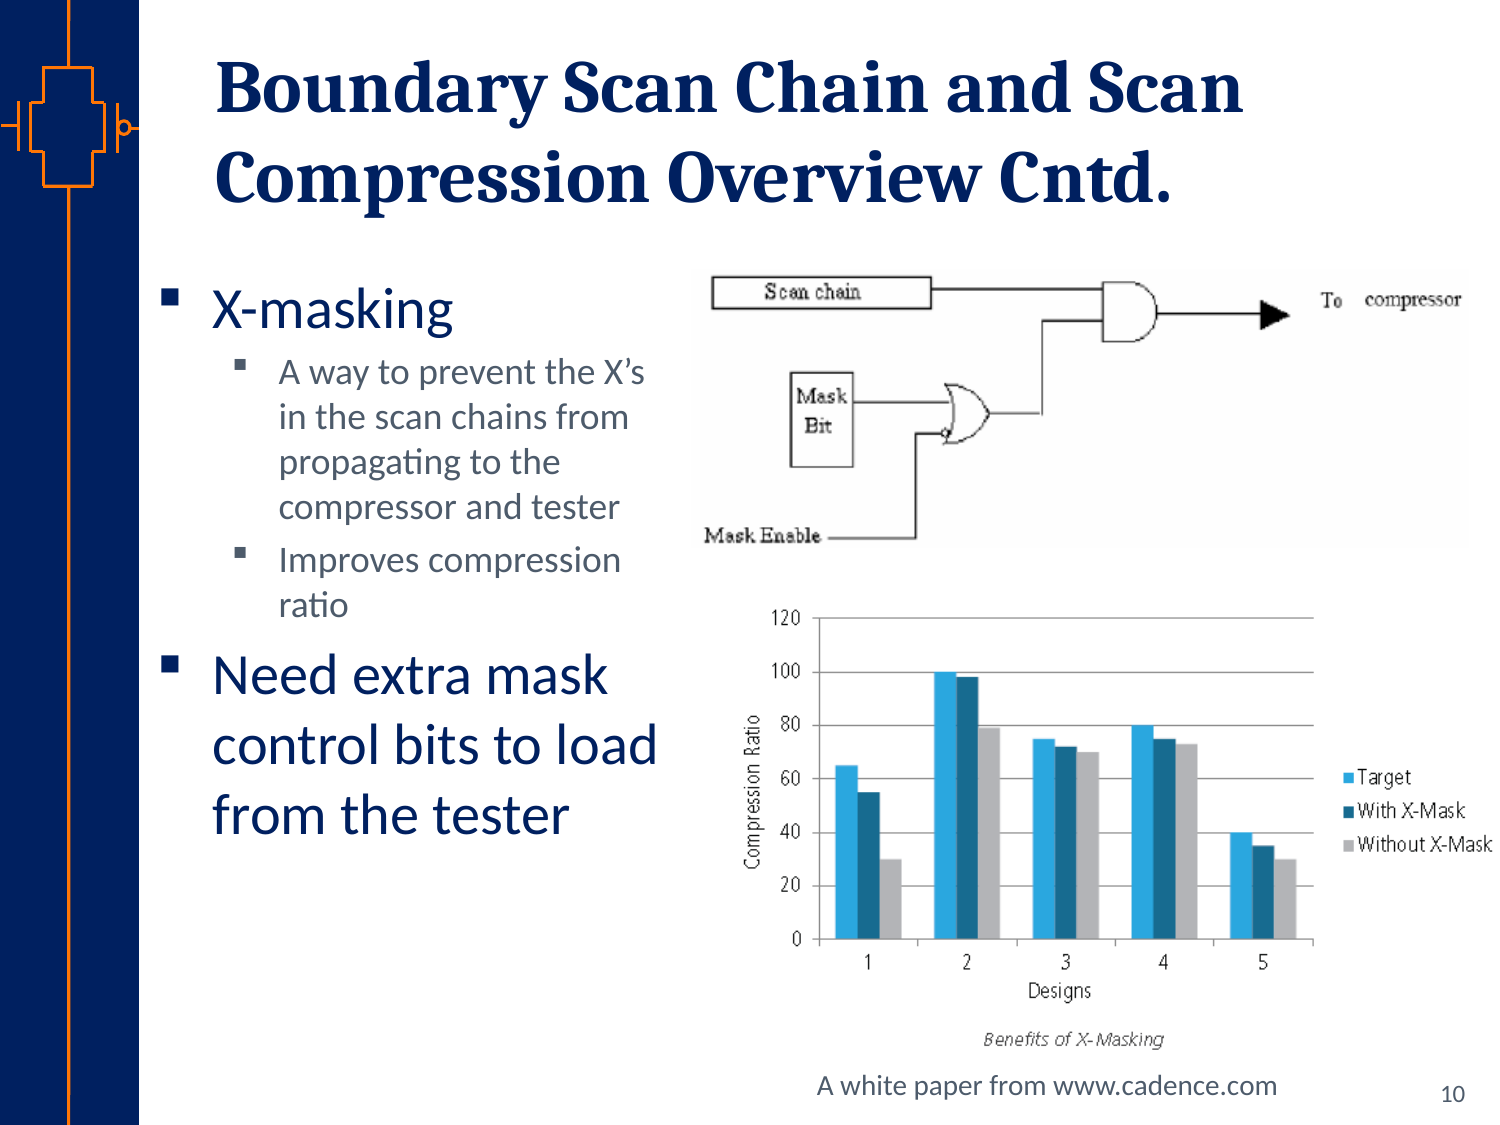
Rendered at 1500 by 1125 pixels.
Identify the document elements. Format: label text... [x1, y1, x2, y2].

picture [691, 268, 1469, 548]
list X-masking A way to prevent the X’s in the scan chains from propagating to the compressor and tester Improves compression ratio Need extra mask control bits to load from the tester [141, 262, 682, 988]
title Boundary Scan Chain and Scan Compression Overview Cntd. [200, 0, 1388, 225]
picture [735, 602, 1500, 1060]
slide_number 10 [1425, 1071, 1488, 1123]
text_box A white paper from www.cadence.com [802, 1071, 1453, 1109]
